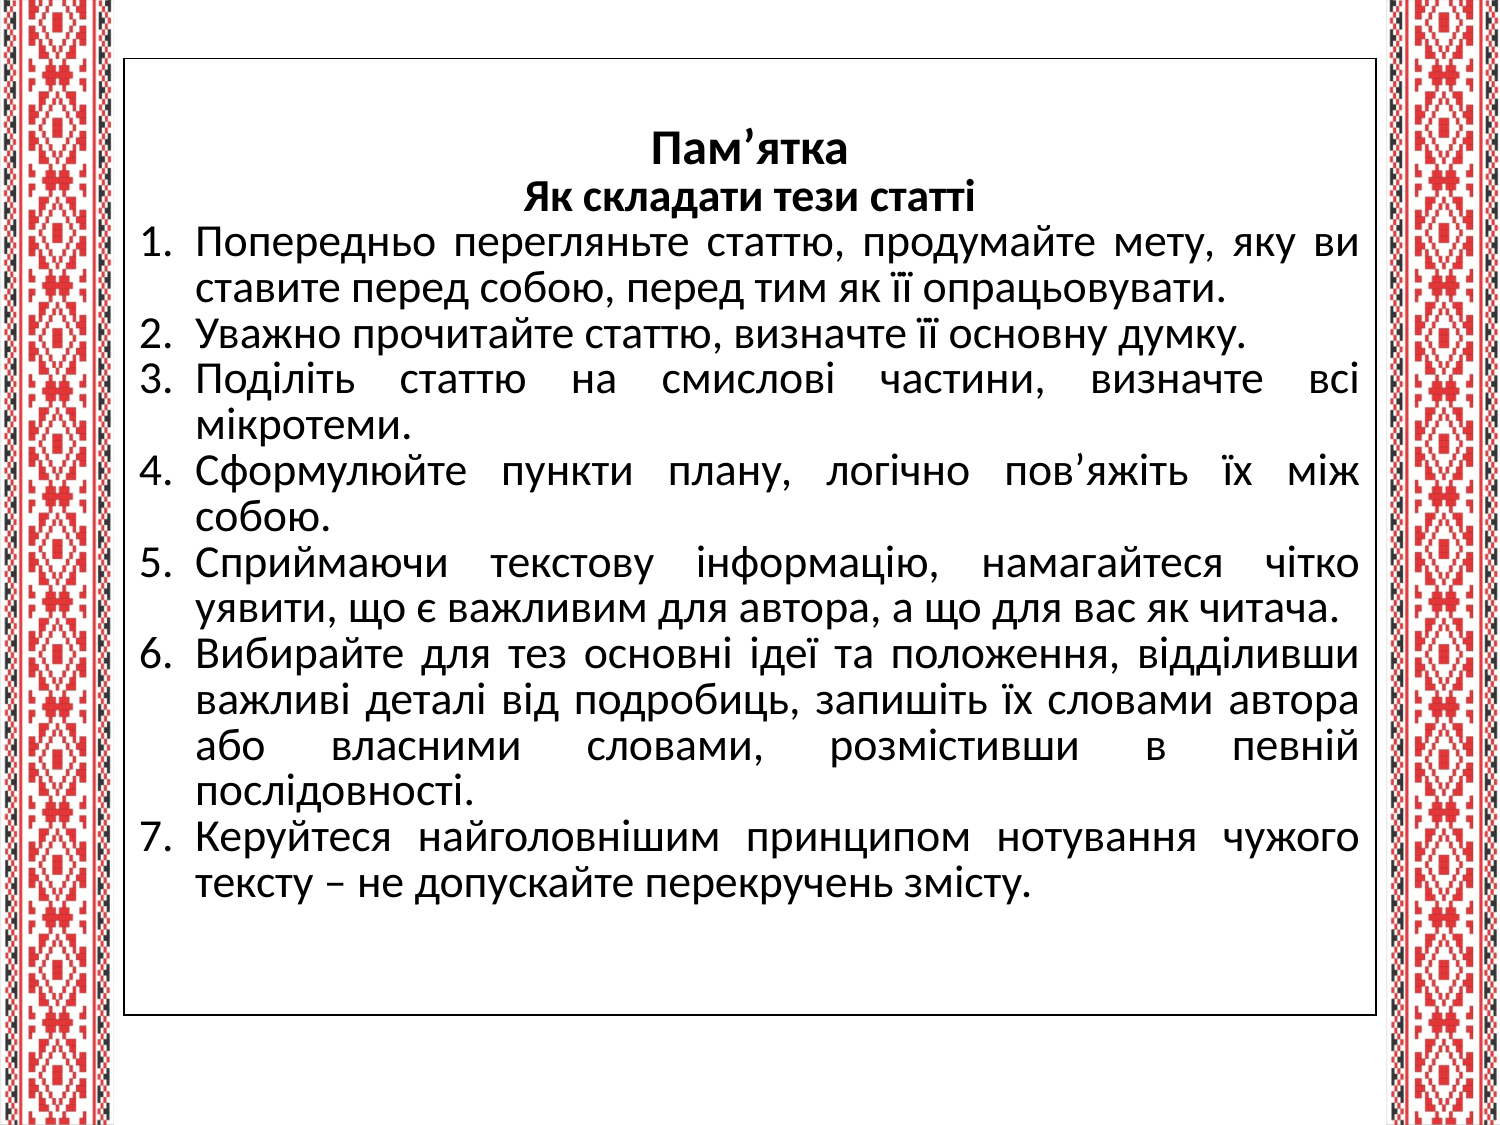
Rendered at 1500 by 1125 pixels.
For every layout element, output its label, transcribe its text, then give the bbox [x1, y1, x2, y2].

picture [880, 1, 1500, 1124]
table_header Пам’ятка Як складати тези статті Попередньо перегляньте статтю, продумайте мету, яку ви ставите перед собою, перед тим як її опрацьовувати. Уважно прочитайте статтю, визначте її основну думку. Поділіть статтю на смислові частини, визначте всі мікротеми. Сформулюйте пункти плану, логічно пов’яжіть їх між собою. Сприймаючи текстову інформацію, намагайтеся чітко уявити, що є важливим для автора, а що для вас як читача. Вибирайте для тез основні ідеї та положення, відділивши важливі деталі від подробиць, запишіть їх словами автора або власними словами, розмістивши в певній послідовності. Керуйтеся найголовнішим принципом нотування чужого тексту – не допускайте перекручень змісту. [125, 59, 1375, 1014]
picture [0, 1, 620, 1124]
